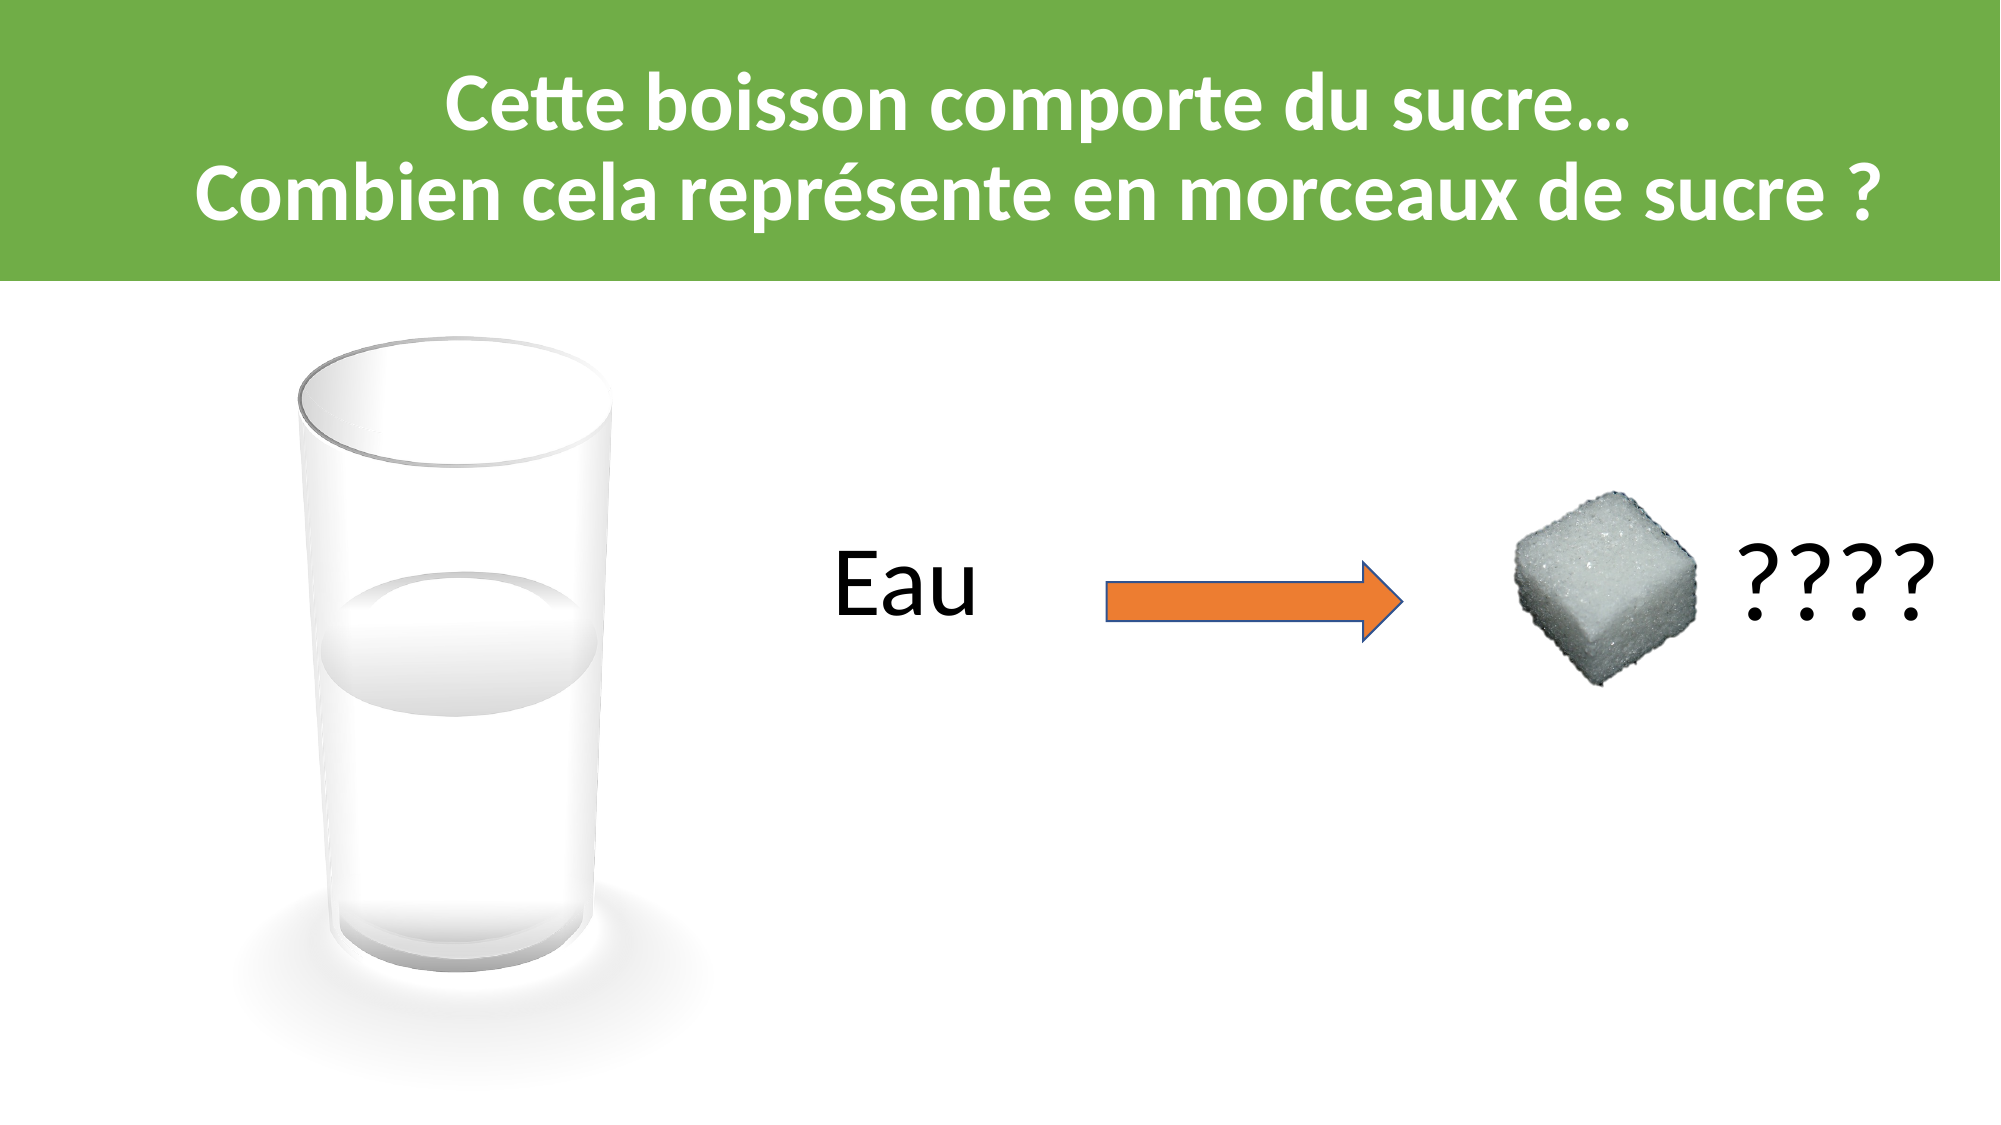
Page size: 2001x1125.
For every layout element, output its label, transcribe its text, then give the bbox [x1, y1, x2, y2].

text_box [1106, 582, 1179, 622]
text_box Eau [747, 507, 1146, 643]
title Cette boisson comporte du sucre… Combien cela représente en morceaux de sucre ? [164, 27, 1917, 246]
picture [1184, 287, 2000, 892]
text_box [0, 0, 2000, 281]
picture [182, 336, 744, 1098]
